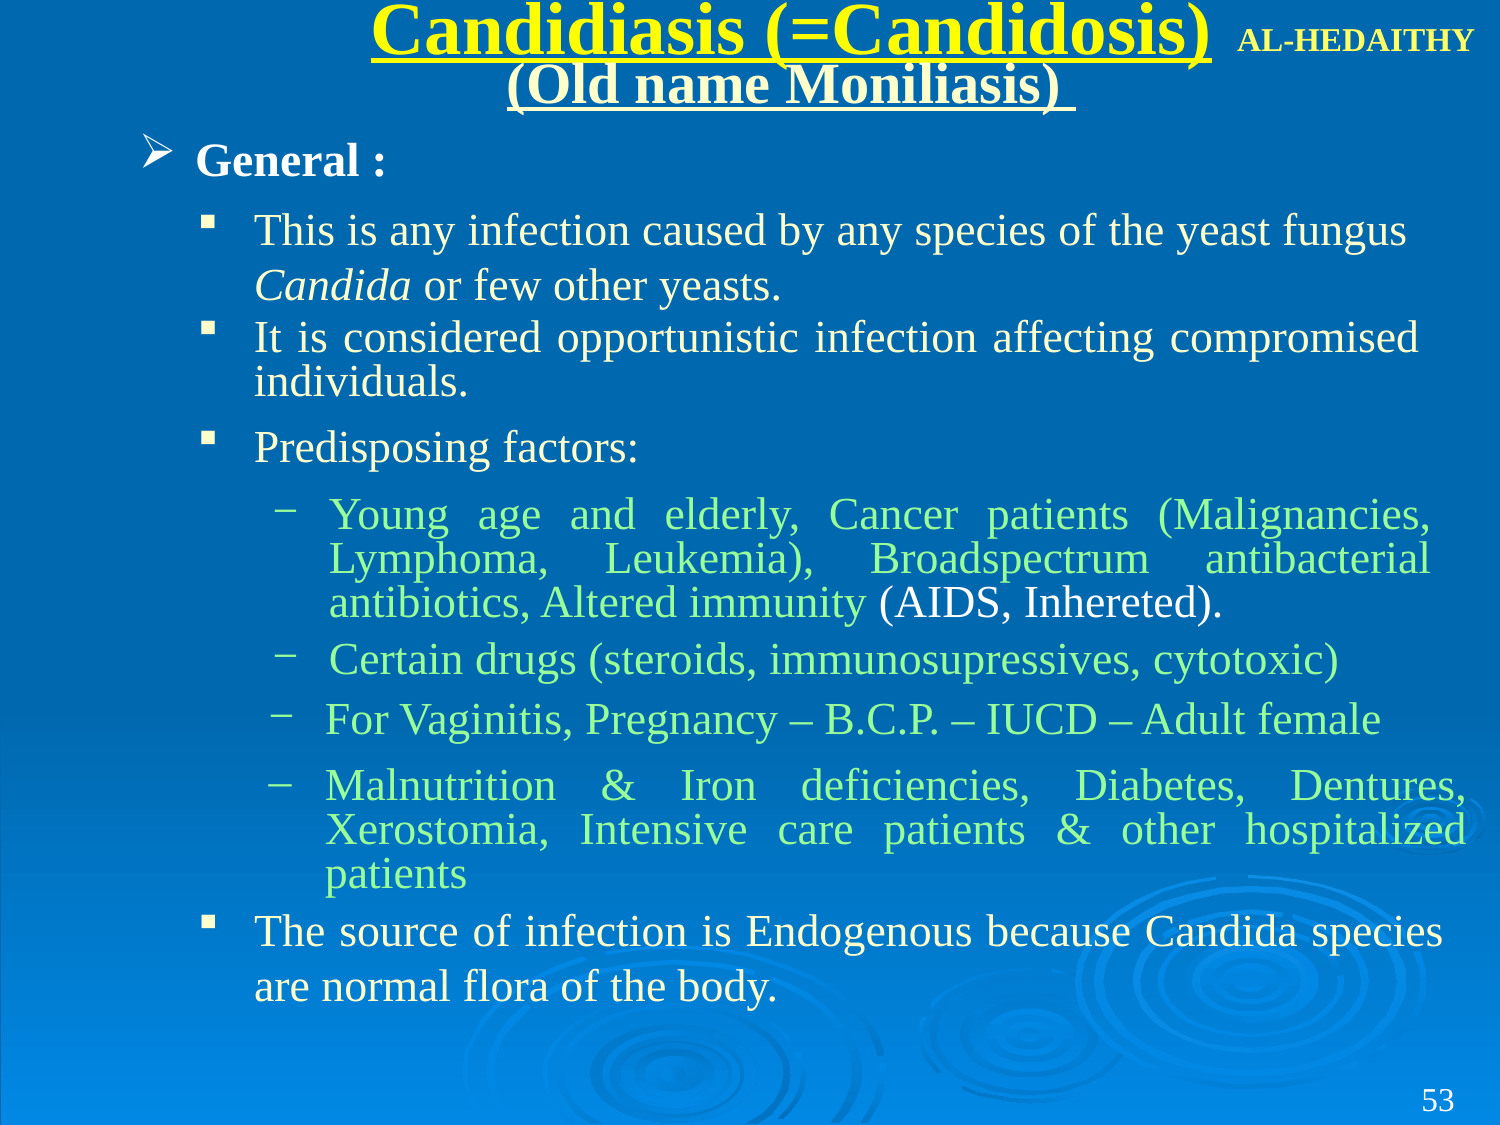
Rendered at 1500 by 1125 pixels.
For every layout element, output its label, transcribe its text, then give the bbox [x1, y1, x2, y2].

text_box Young age and elderly, Cancer patients (Malignancies, Lymphoma, Leukemia), Broadspectrum antibacterial antibiotics, Altered immunity (AIDS, Inhereted). [183, 487, 1447, 621]
text_box The source of infection is Endogenous because Candida species are normal flora of the body. [183, 893, 1459, 1018]
text_box Predisposing factors: [183, 408, 1246, 479]
text_box 53 [1370, 1070, 1500, 1125]
text_box It is considered opportunistic infection affecting compromised individuals. [183, 309, 1436, 413]
text_box General : [123, 120, 1247, 193]
text_box AL-HEDAITHY [1222, 11, 1500, 66]
text_box Candidiasis (=Candidosis) [301, 0, 1282, 38]
text_box (Old name Moniliasis) [301, 38, 1282, 123]
text_box Malnutrition & Iron deficiencies, Diabetes, Dentures, Xerostomia, Intensive care patients & other hospitalized patients [253, 757, 1483, 905]
text_box This is any infection caused by any species of the yeast fungus Candida or few other yeasts. [182, 192, 1424, 318]
text_box Certain drugs (steroids, immunosupressives, cytotoxic) [183, 621, 1447, 692]
text_box For Vaginitis, Pregnancy – B.C.P. – IUCD – Adult female [253, 681, 1483, 752]
